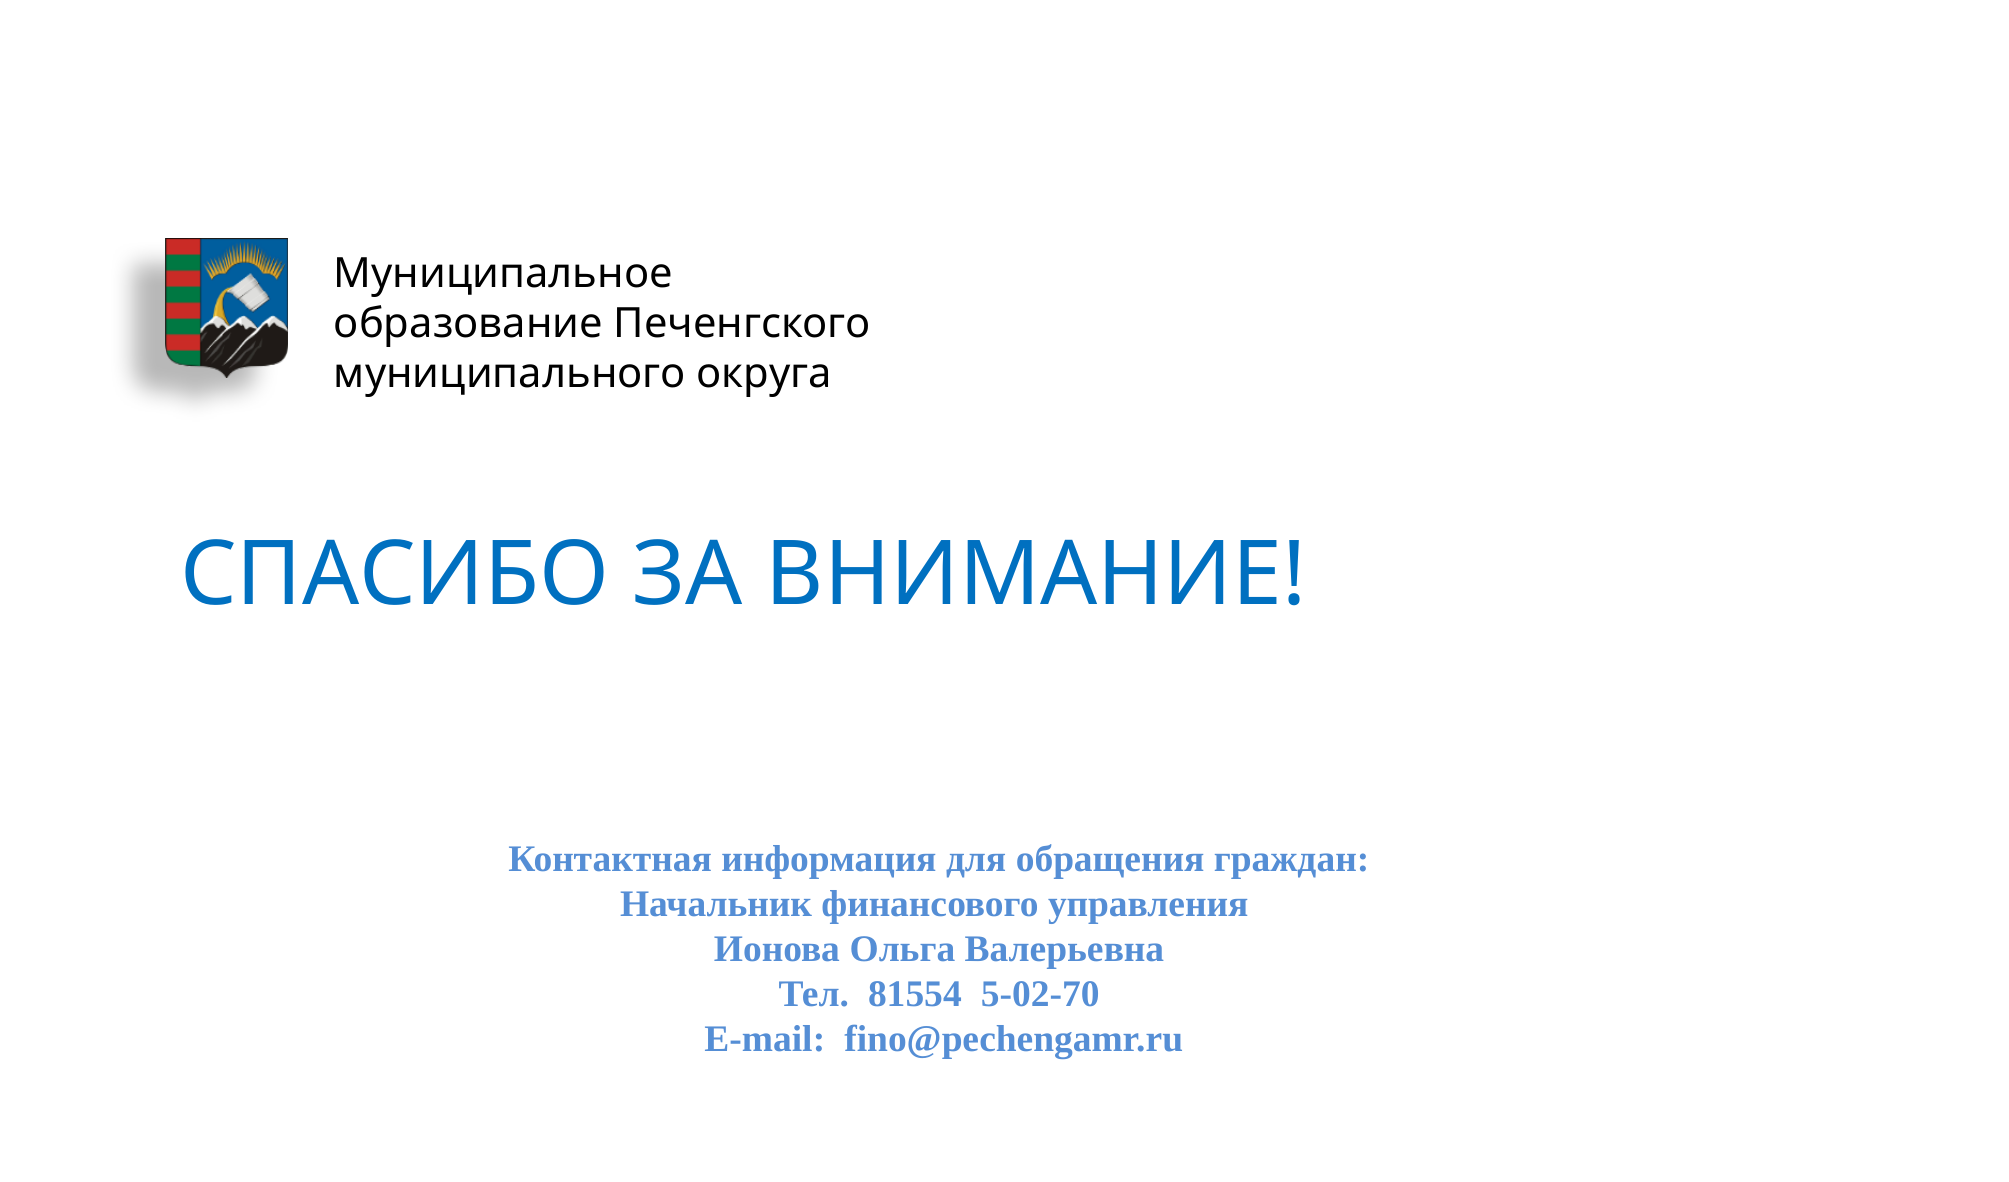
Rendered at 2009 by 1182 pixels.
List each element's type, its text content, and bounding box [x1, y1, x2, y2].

text_box Муниципальное образование Печенгского муниципального округа [319, 238, 961, 403]
picture [165, 237, 288, 379]
text_box Контактная информация для обращения граждан: Начальник финансового управления Ионова Ольга Валерьевна Тел. 81554 5-02-70 E-mail: fino@pechengamr.ru [437, 826, 1442, 1067]
text_box СПАСИБО ЗА ВНИМАНИЕ! [165, 507, 1583, 631]
